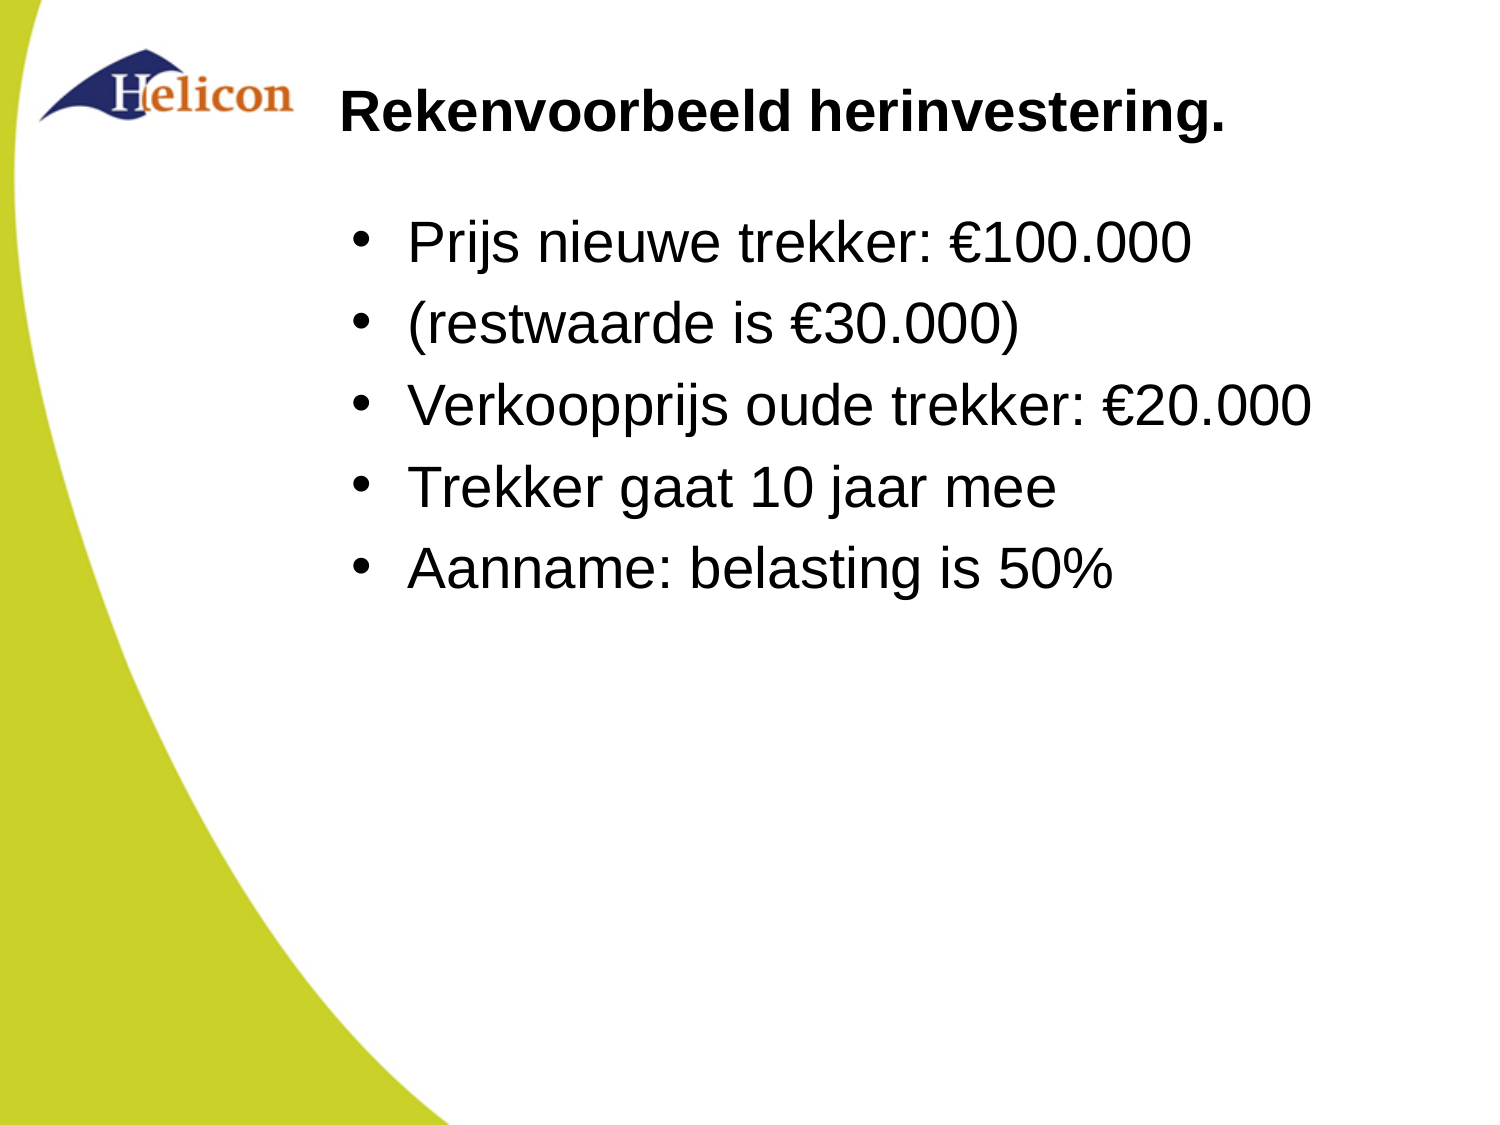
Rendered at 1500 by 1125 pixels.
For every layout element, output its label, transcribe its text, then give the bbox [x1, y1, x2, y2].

list Prijs nieuwe trekker: €100.000 (restwaarde is €30.000) Verkoopprijs oude trekker: €20.000 Trekker gaat 10 jaar mee Aanname: belasting is 50% [336, 196, 1425, 1005]
title Rekenvoorbeeld herinvestering. [324, 54, 1415, 161]
picture [0, 0, 1500, 1125]
